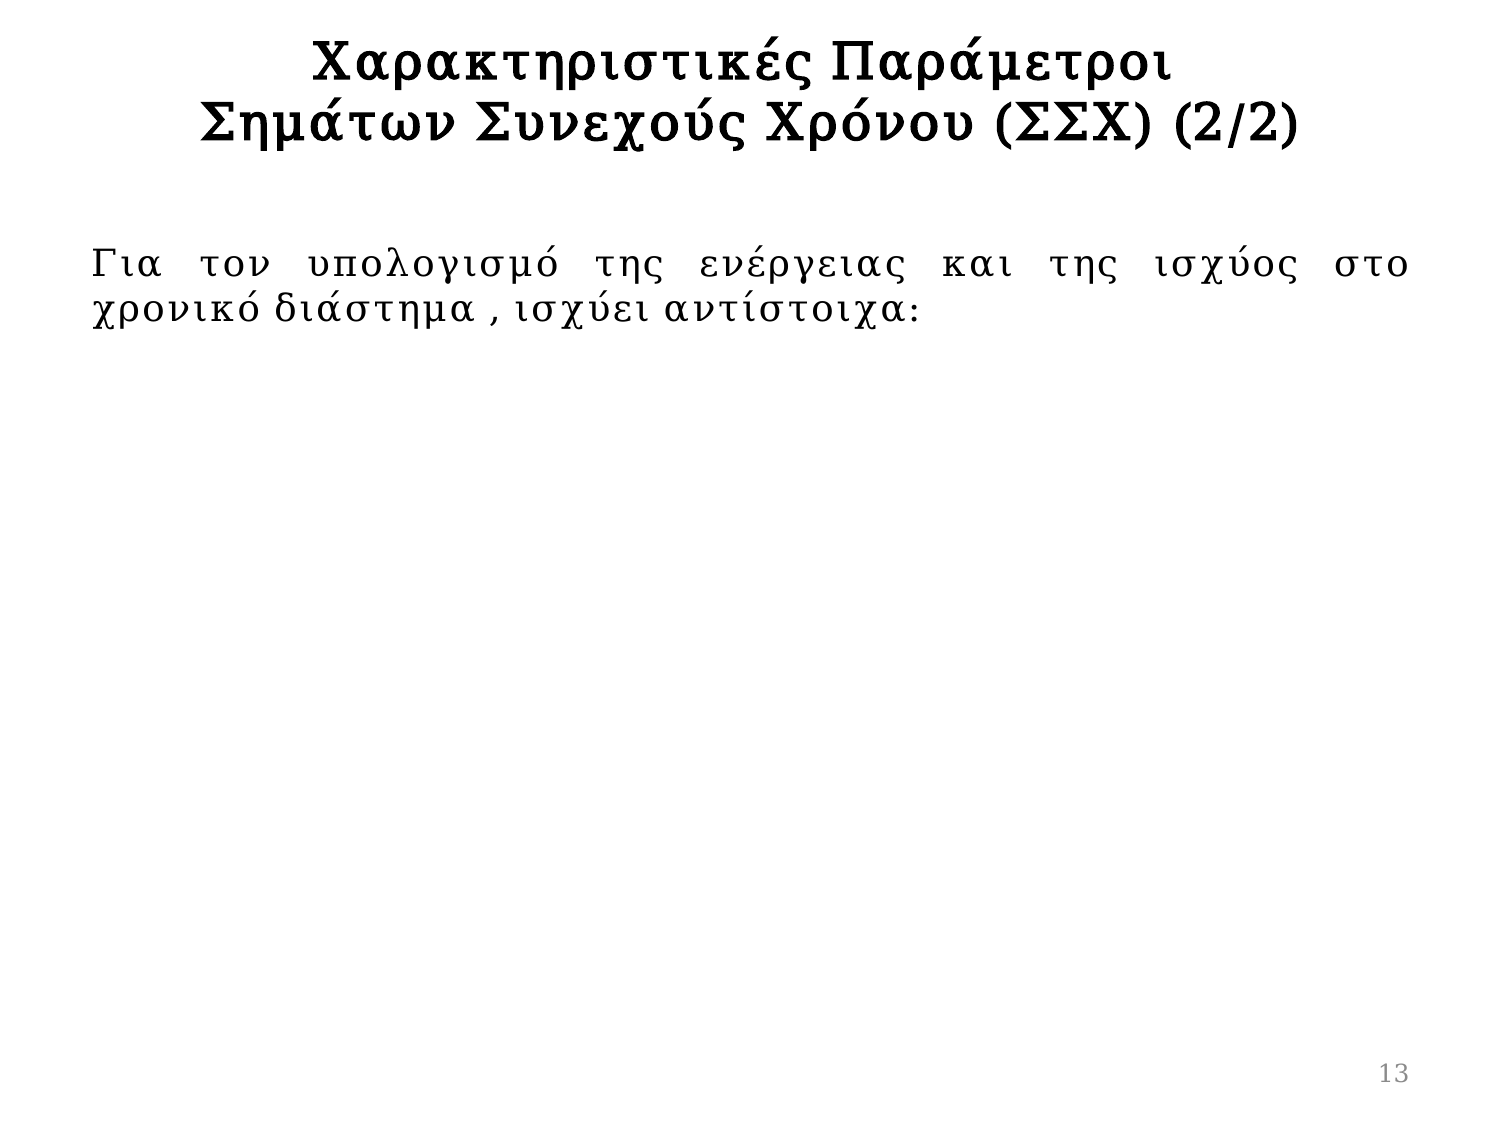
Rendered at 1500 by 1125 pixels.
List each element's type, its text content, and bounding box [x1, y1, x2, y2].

slide_number 13 [1222, 1042, 1425, 1103]
title Χαρακτηριστικές Παράμετροι Σημάτων Συνεχούς Χρόνου (ΣΣΧ) (2/2) [75, 19, 1425, 159]
